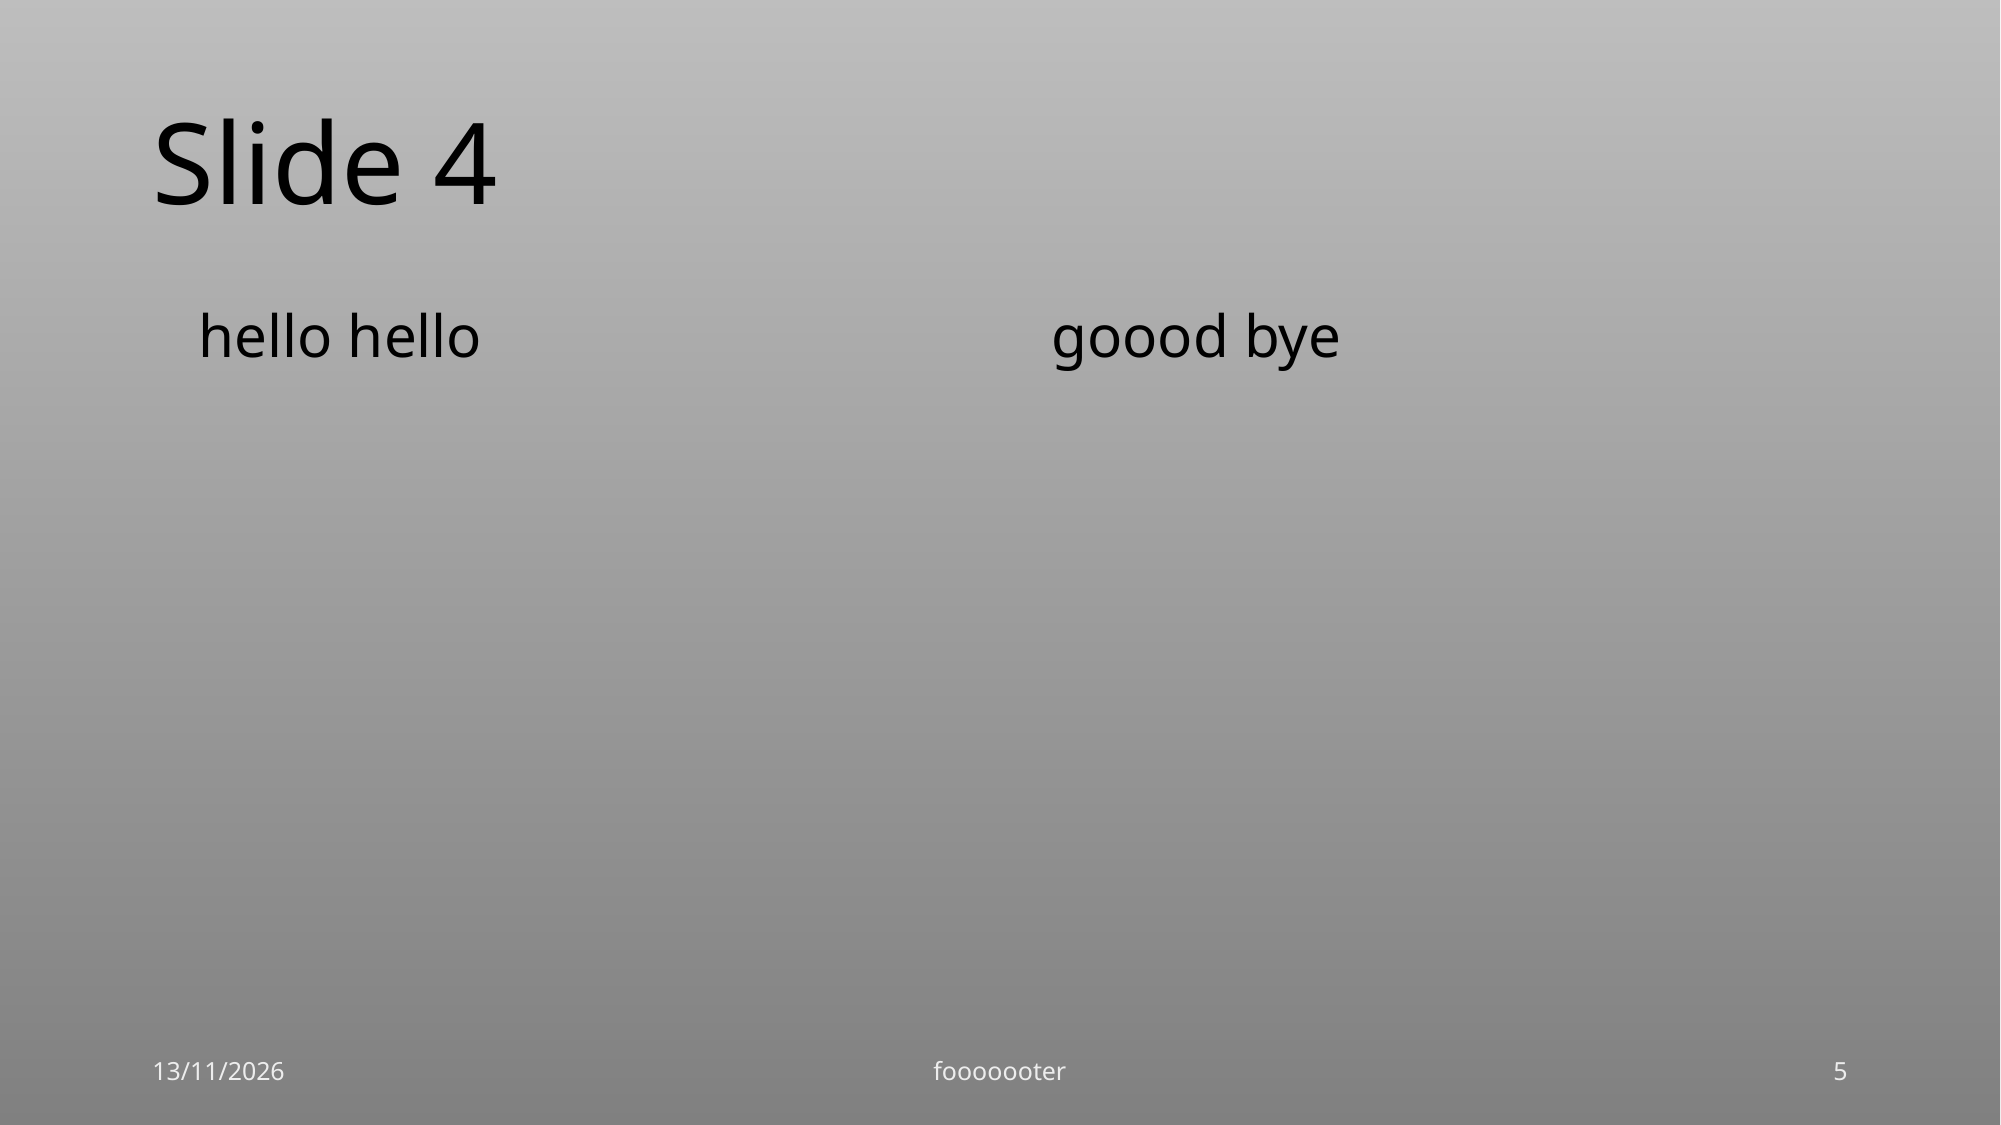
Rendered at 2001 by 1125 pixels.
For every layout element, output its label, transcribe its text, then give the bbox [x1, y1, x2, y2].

list goood bye [1036, 299, 1863, 1014]
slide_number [137, 1042, 588, 1103]
title Slide 4 [137, 59, 1863, 278]
footer fooooooter [662, 1042, 1338, 1103]
picture [0, 0, 2001, 1125]
list hello hello [183, 299, 1009, 1014]
slide_number ‹#› [1412, 1042, 1863, 1103]
